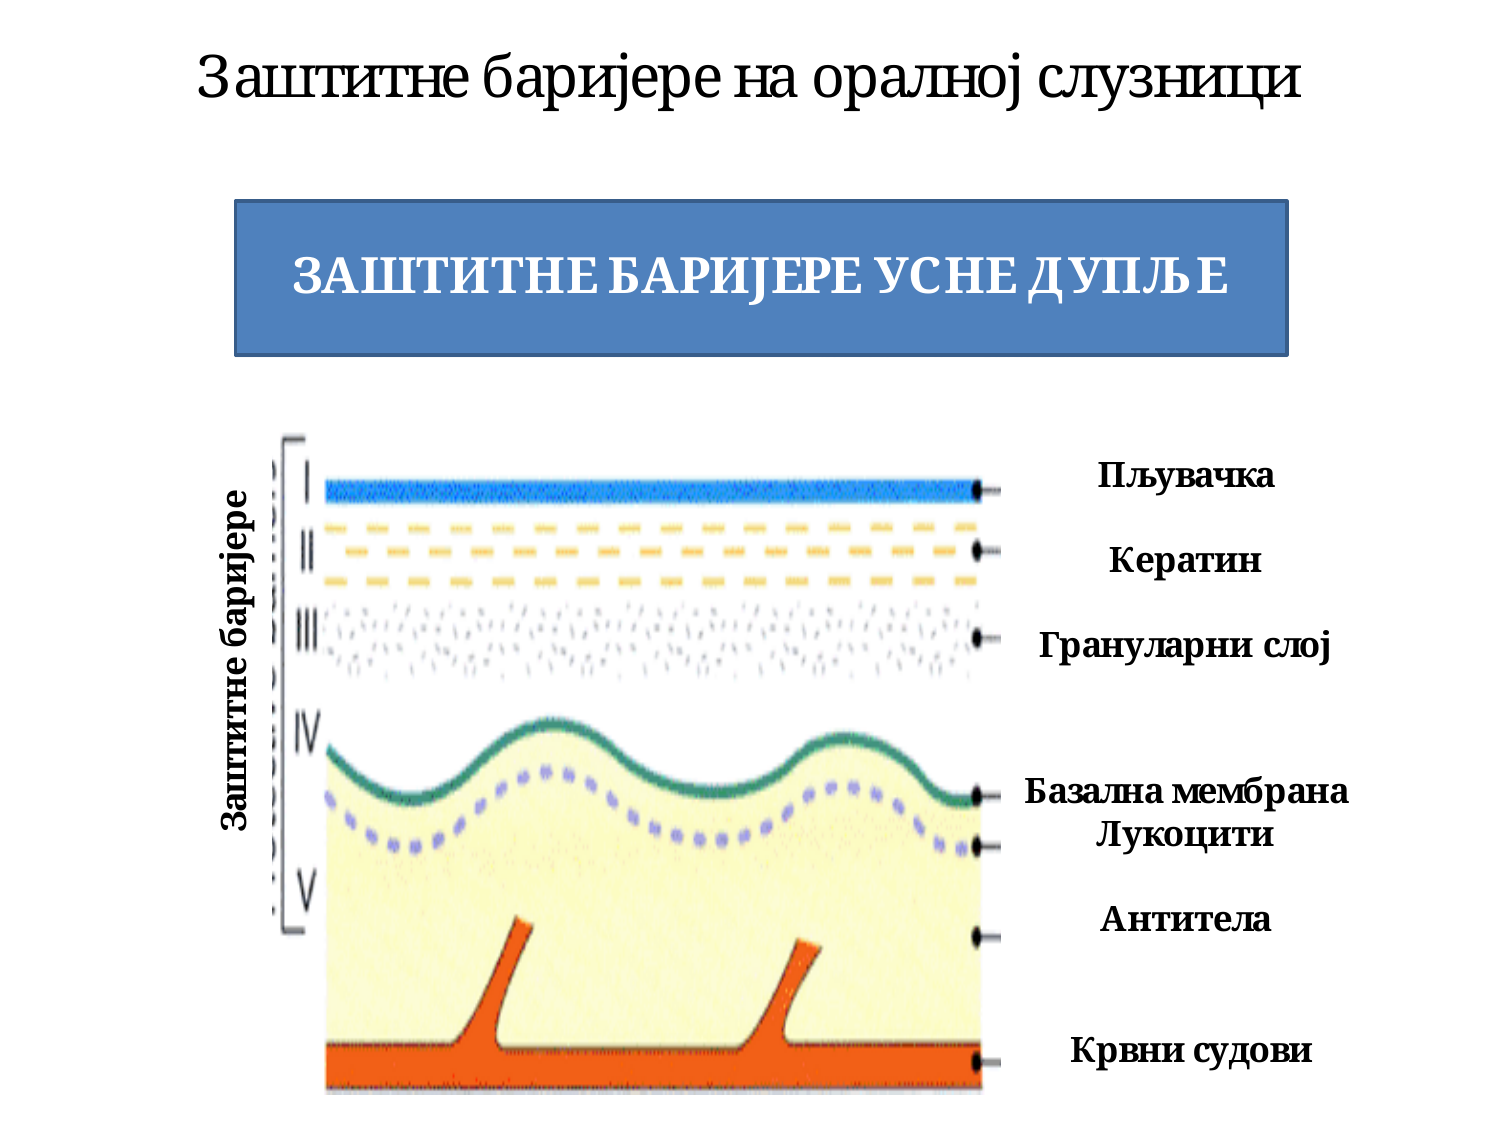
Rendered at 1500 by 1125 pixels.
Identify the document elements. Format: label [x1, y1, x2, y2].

picture [115, 23, 1384, 1101]
